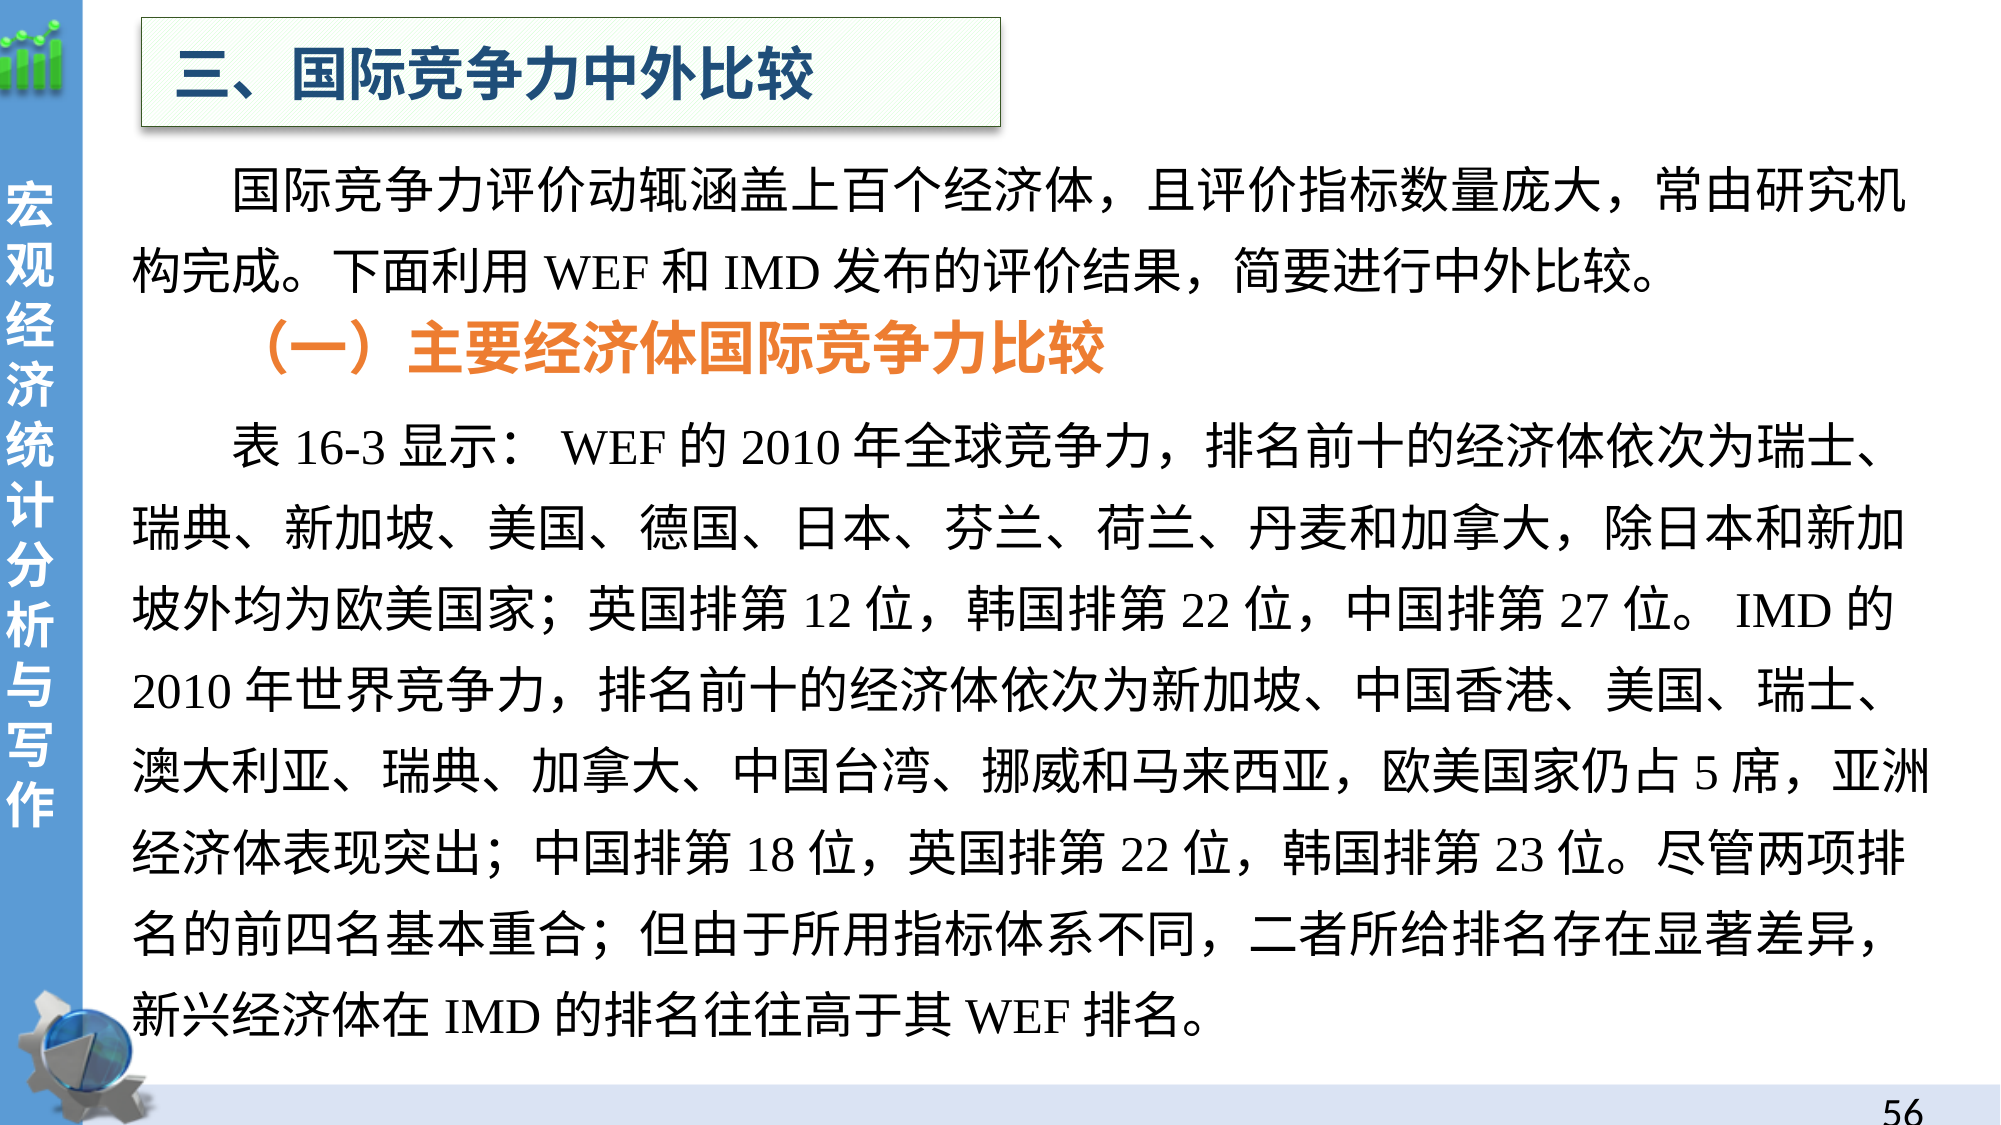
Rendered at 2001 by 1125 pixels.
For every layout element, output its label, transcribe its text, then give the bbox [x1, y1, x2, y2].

text_box 三、国际竞争力中外比较 [141, 17, 1000, 127]
slide_number 55 [1786, 1085, 1940, 1125]
picture [0, 0, 2001, 1125]
text_box 国际竞争力评价动辄涵盖上百个经济体，且评价指标数量庞大，常由研究机构完成。下面利用WEF和IMD发布的评价结果，简要进行中外比较。 （一）主要经济体国际竞争力比较 表16-3显示：WEF的2010年全球竞争力，排名前十的经济体依次为瑞士、瑞典、新加坡、美国、德国、日本、芬兰、荷兰、丹麦和加拿大，除日本和新加坡外均为欧美国家；英国排第12位，韩国排第22位，中国排第27位。IMD的2010年世界竞争力，排名前十的经济体依次为新加坡、中国香港、美国、瑞士、澳大利亚、瑞典、加拿大、中国台湾、挪威和马来西亚，欧美国家仍占5席，亚洲经济体表现突出；中国排第18位，英国排第22位，韩国排第23位。尽管两项排名的前四名基本重合；但由于所用指标体系不同，二者所给排名存在显著差异，新兴经济体在IMD的排名往往高于其WEF排名。 [105, 141, 1934, 1040]
